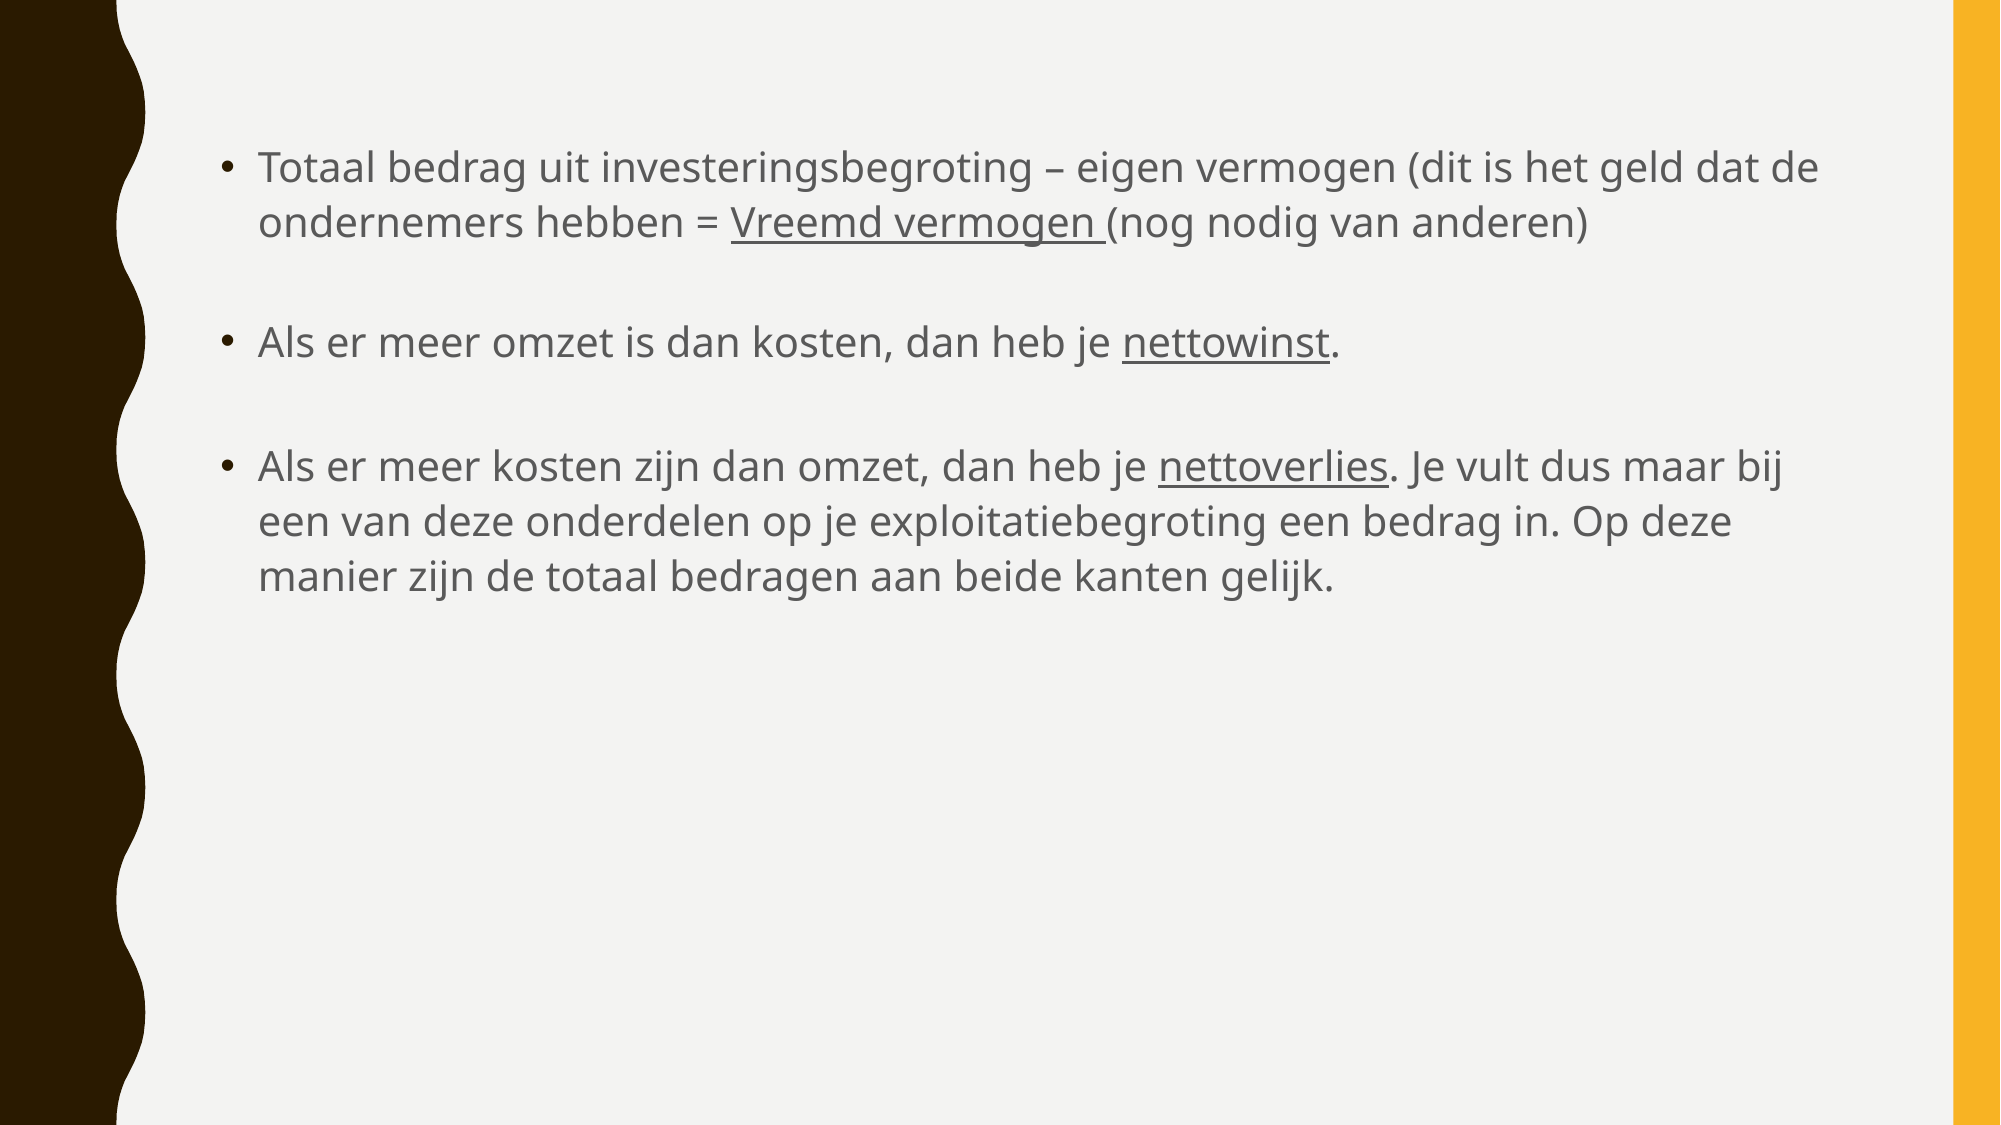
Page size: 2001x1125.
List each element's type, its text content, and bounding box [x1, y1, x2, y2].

list Totaal bedrag uit investeringsbegroting – eigen vermogen (dit is het geld dat de ondernemers hebben = Vreemd vermogen (nog nodig van anderen) Als er meer omzet is dan kosten, dan heb je nettowinst. Als er meer kosten zijn dan omzet, dan heb je nettoverlies. Je vult dus maar bij een van deze onderdelen op je exploitatiebegroting een bedrag in. Op deze manier zijn de totaal bedragen aan beide kanten gelijk. [205, 128, 1875, 965]
